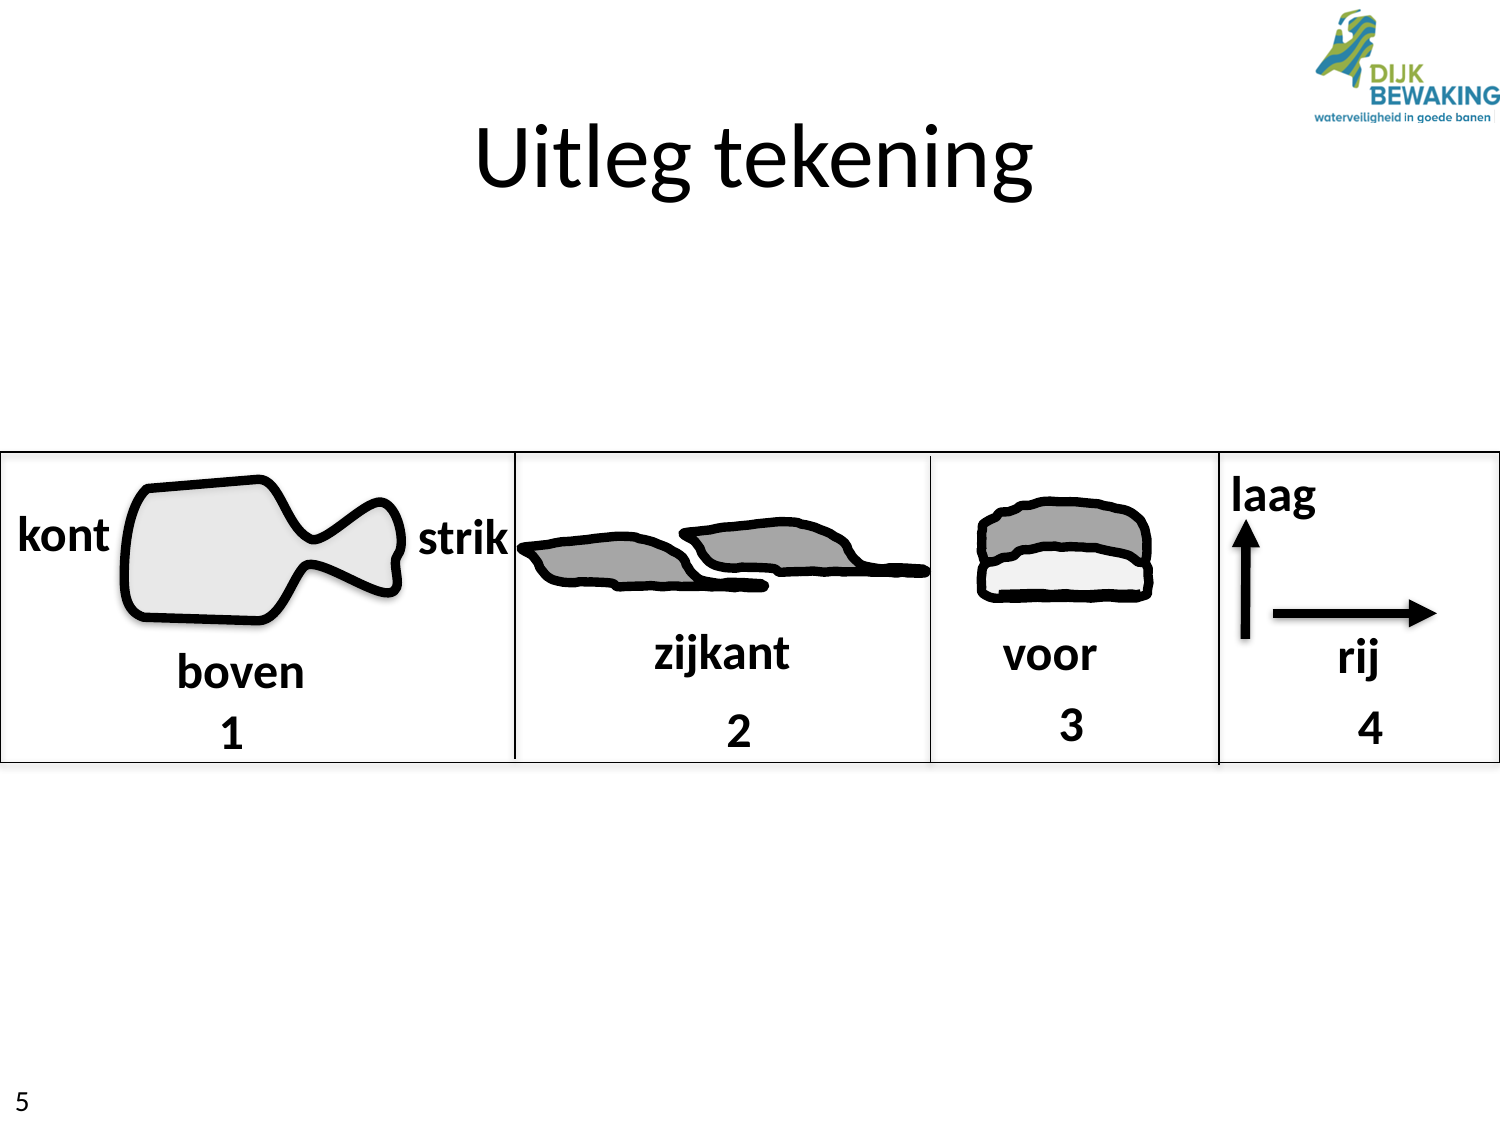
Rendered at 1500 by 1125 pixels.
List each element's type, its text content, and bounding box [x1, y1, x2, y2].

text_box 4 [1343, 686, 1416, 762]
text_box strik [521, 504, 531, 626]
text_box 1 [204, 692, 277, 767]
title Uitleg tekening [110, 88, 1398, 276]
text_box strik [403, 504, 509, 626]
text_box laag [1224, 461, 1493, 522]
text_box [681, 519, 925, 576]
text_box kont [2, 501, 130, 622]
text_box [0, 451, 514, 763]
slide_number 5 [0, 1074, 163, 1125]
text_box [980, 541, 1150, 599]
text_box [1220, 451, 1500, 763]
text_box [531, 534, 767, 590]
text_box rij [1325, 623, 1451, 684]
text_box 2 [711, 689, 785, 765]
text_box [979, 499, 1150, 541]
text_box [516, 451, 1218, 763]
text_box 3 [1043, 684, 1117, 759]
picture [1303, 2, 1500, 123]
